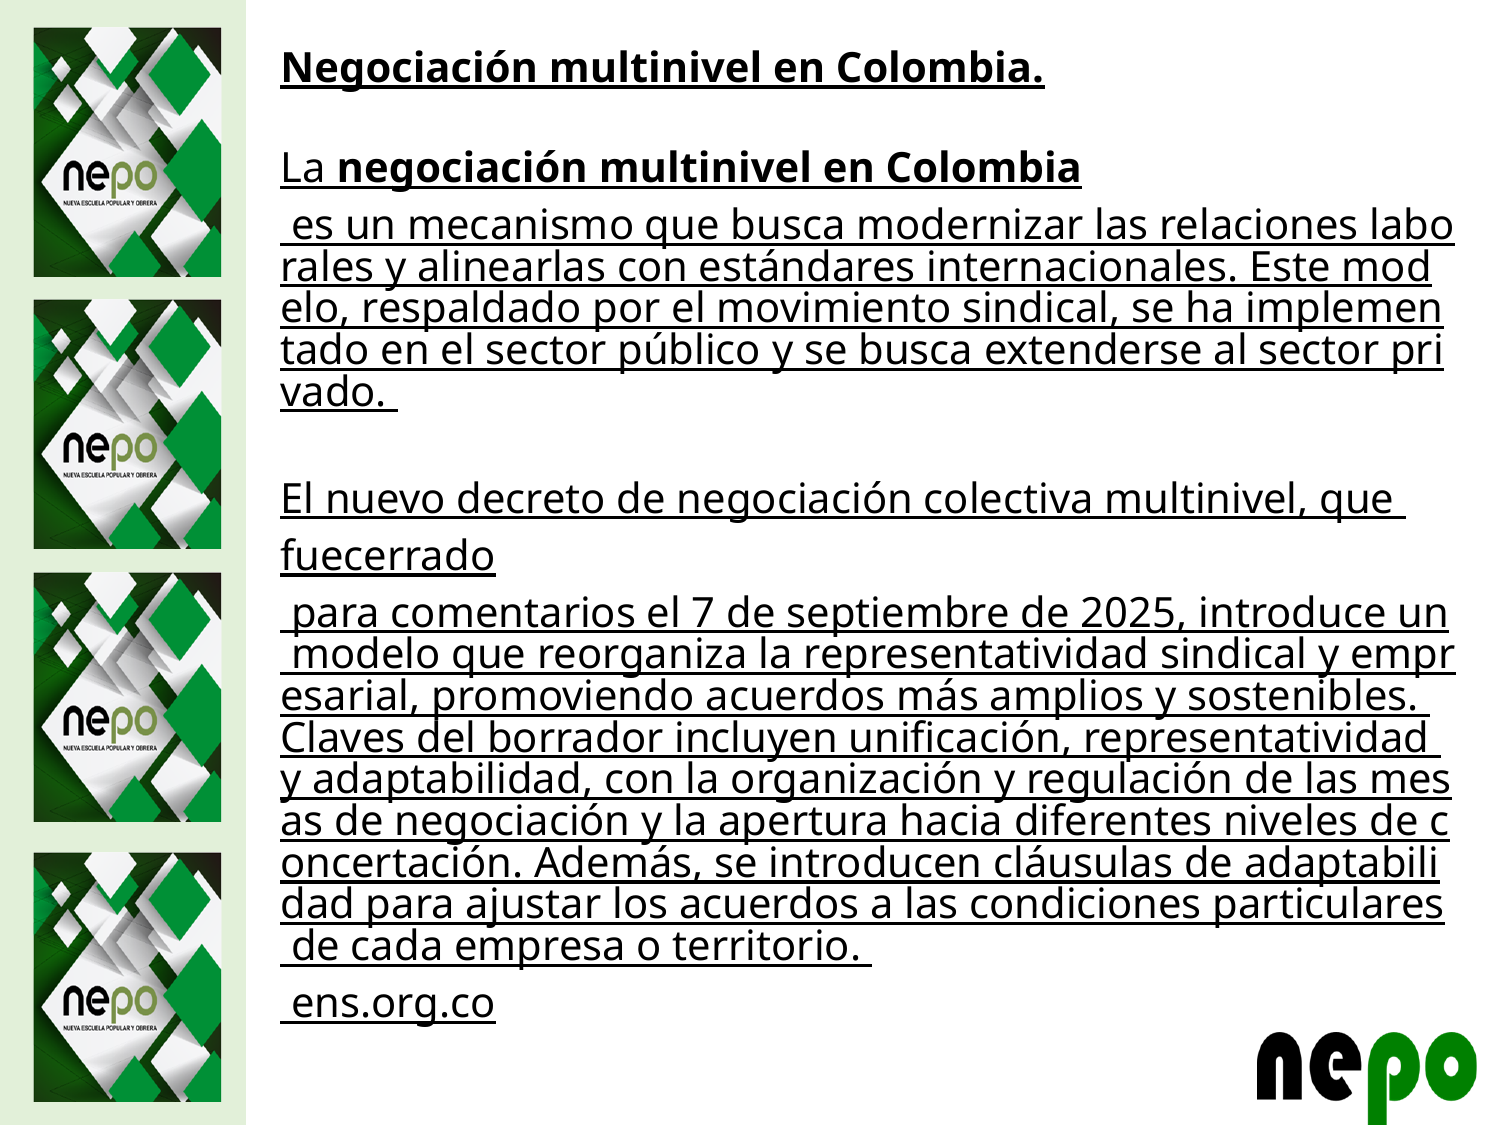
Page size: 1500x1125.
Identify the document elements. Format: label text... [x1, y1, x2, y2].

picture [1257, 1032, 1477, 1125]
picture [0, 0, 246, 1125]
text_box Negociación multinivel en Colombia. La negociación multinivel en Colombia es un mecanismo que busca modernizar las relaciones laborales y alinearlas con estándares internacionales. Este modelo, respaldado por el movimiento sindical, se ha implementado en el sector público y se busca extenderse al sector privado. El nuevo decreto de negociación colectiva multinivel, que fuecerrado para comentarios el 7 de septiembre de 2025, introduce un modelo que reorganiza la representatividad sindical y empresarial, promoviendo acuerdos más amplios y sostenibles. Claves del borrador incluyen unificación, representatividad y adaptabilidad, con la organización y regulación de las mesas de negociación y la apertura hacia diferentes niveles de concertación. Además, se introducen cláusulas de adaptabilidad para ajustar los acuerdos a las condiciones particulares de cada empresa o territorio. ens.org.co [265, 33, 1471, 540]
